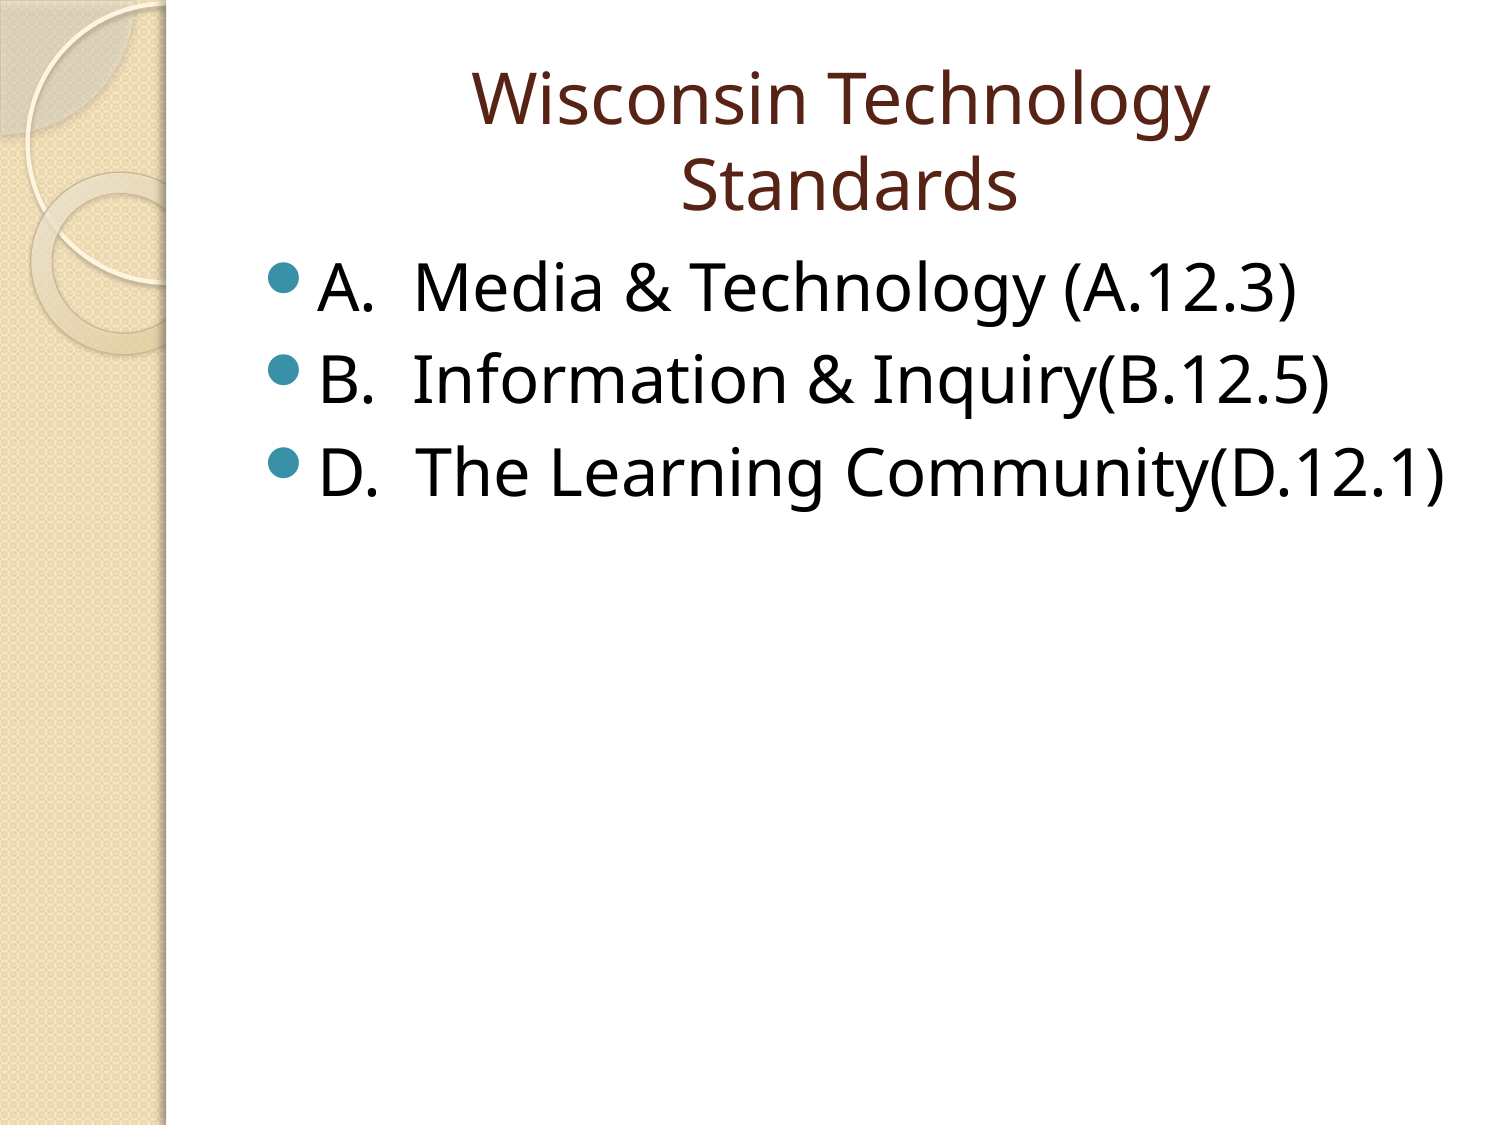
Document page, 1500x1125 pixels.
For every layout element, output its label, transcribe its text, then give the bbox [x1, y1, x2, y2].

list A. Media & Technology (A.12.3) B. Information & Inquiry(B.12.5) D. The Learning Community(D.12.1) [235, 237, 1466, 1025]
title Wisconsin Technology Standards [235, 45, 1466, 233]
